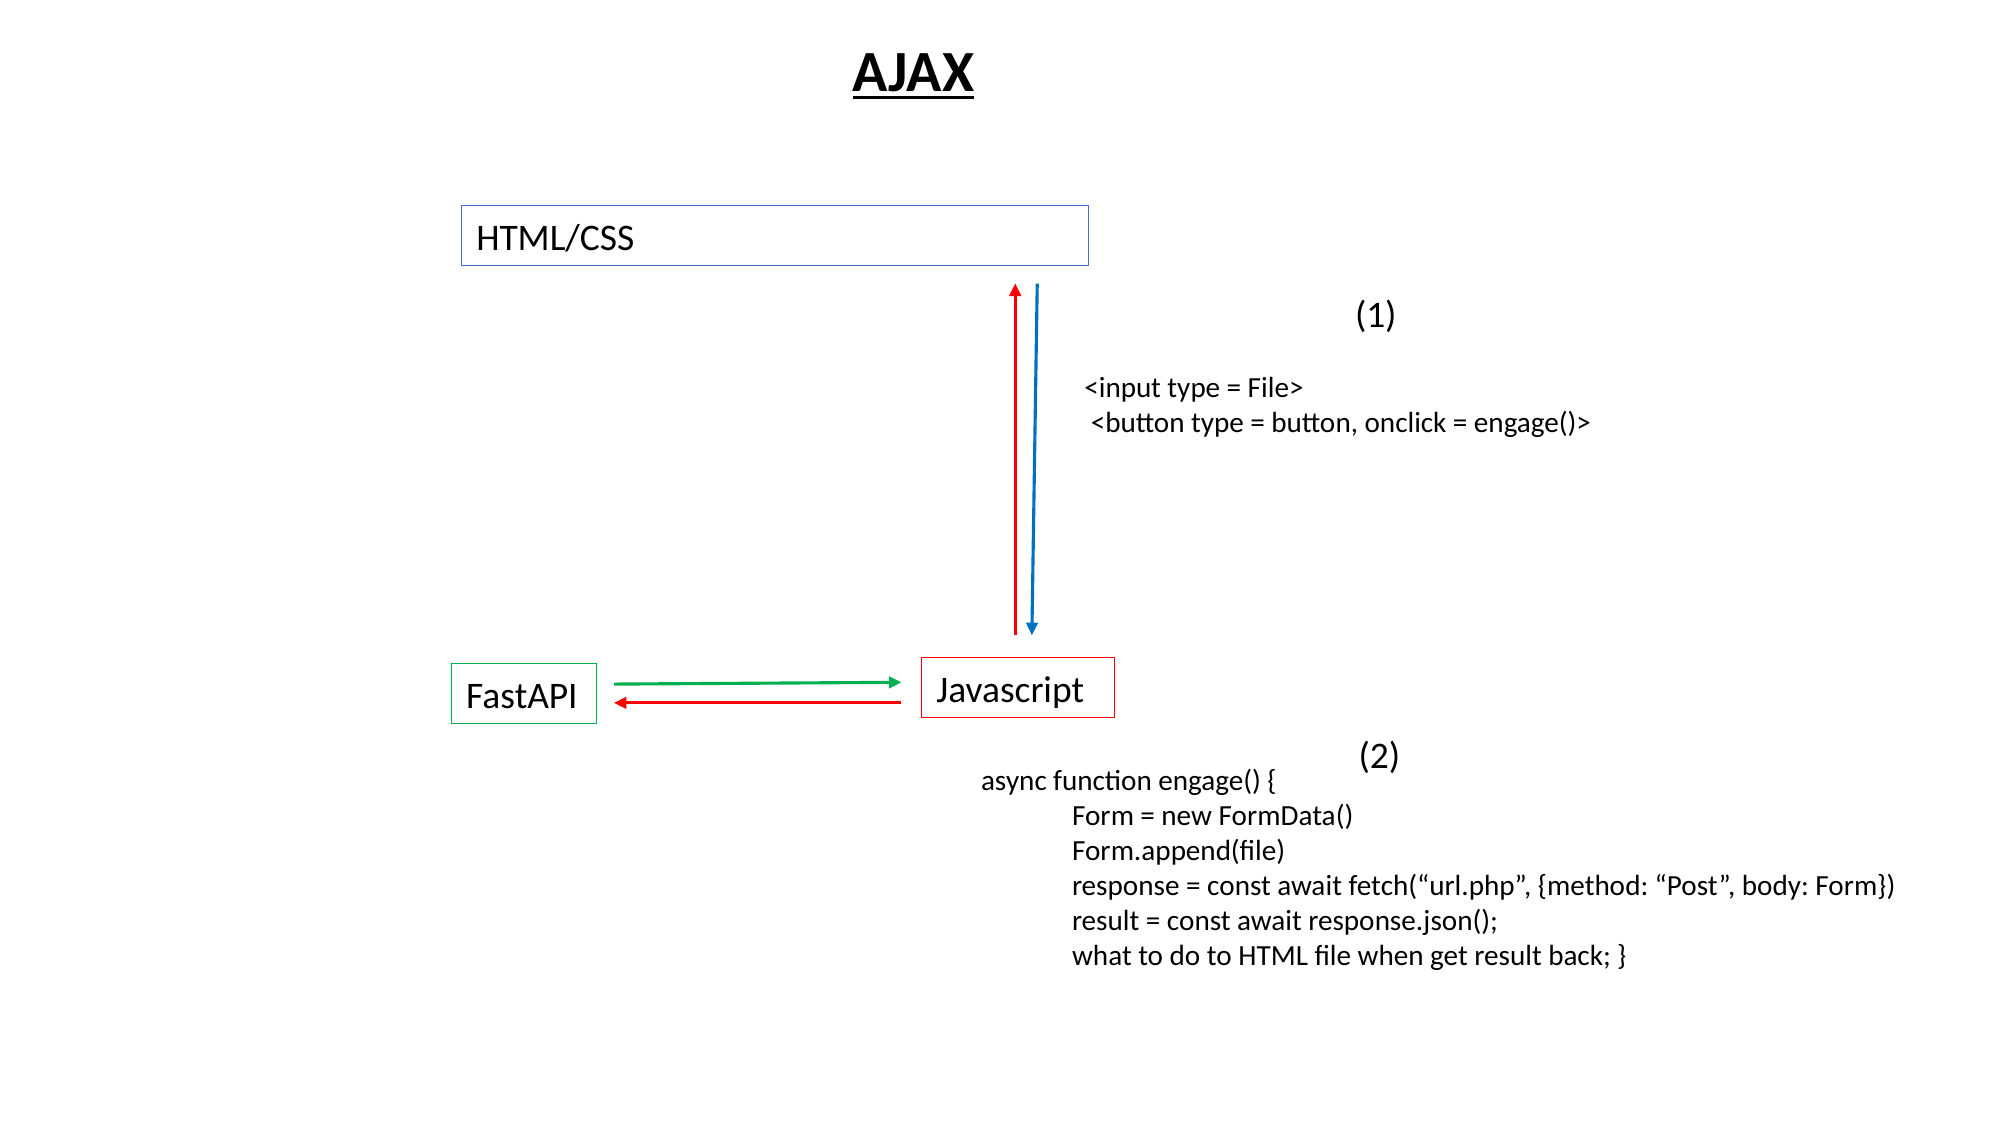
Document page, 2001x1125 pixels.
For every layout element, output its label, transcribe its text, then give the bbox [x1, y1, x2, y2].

text_box FastAPI [451, 663, 597, 724]
text_box (2) [1343, 723, 1444, 784]
text_box <input type = File> <button type = button, onclick = engage()> [1069, 361, 1683, 446]
text_box async function engage() { Form = new FormData() Form.append(file) response = const await fetch(“url.php”, {method: “Post”, body: Form}) result = const await response.json(); what to do to HTML file when get result back; } [966, 753, 1960, 979]
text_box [1031, 283, 1038, 636]
text_box (1) [1340, 282, 1412, 343]
text_box Javascript [921, 657, 1115, 718]
text_box AJAX [838, 26, 1034, 111]
text_box HTML/CSS [461, 205, 1089, 266]
